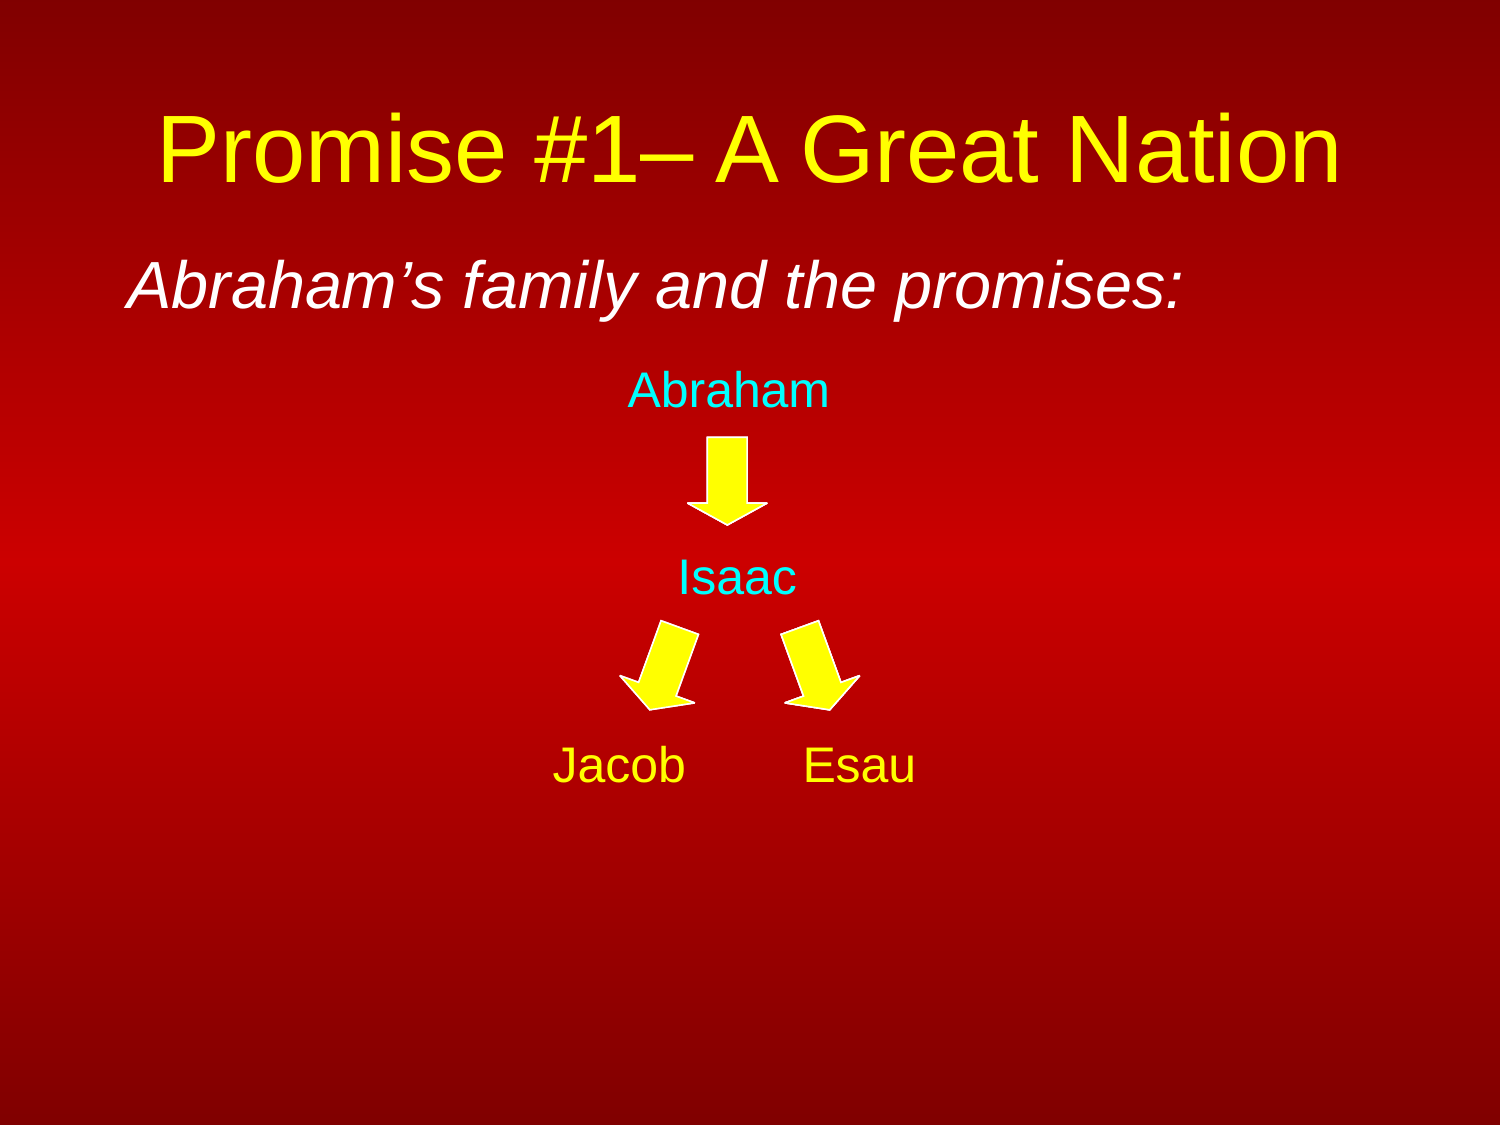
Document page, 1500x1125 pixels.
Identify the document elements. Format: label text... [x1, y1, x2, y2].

text_box Jacob [537, 724, 701, 800]
title Promise #1– A Great Nation [37, 50, 1463, 238]
text_box [781, 620, 860, 710]
text_box Esau [787, 724, 932, 800]
text_box [687, 437, 768, 525]
list Abraham’s family and the promises: [112, 249, 1388, 338]
text_box Abraham [612, 349, 846, 425]
text_box [619, 620, 699, 710]
text_box Isaac [662, 537, 812, 613]
